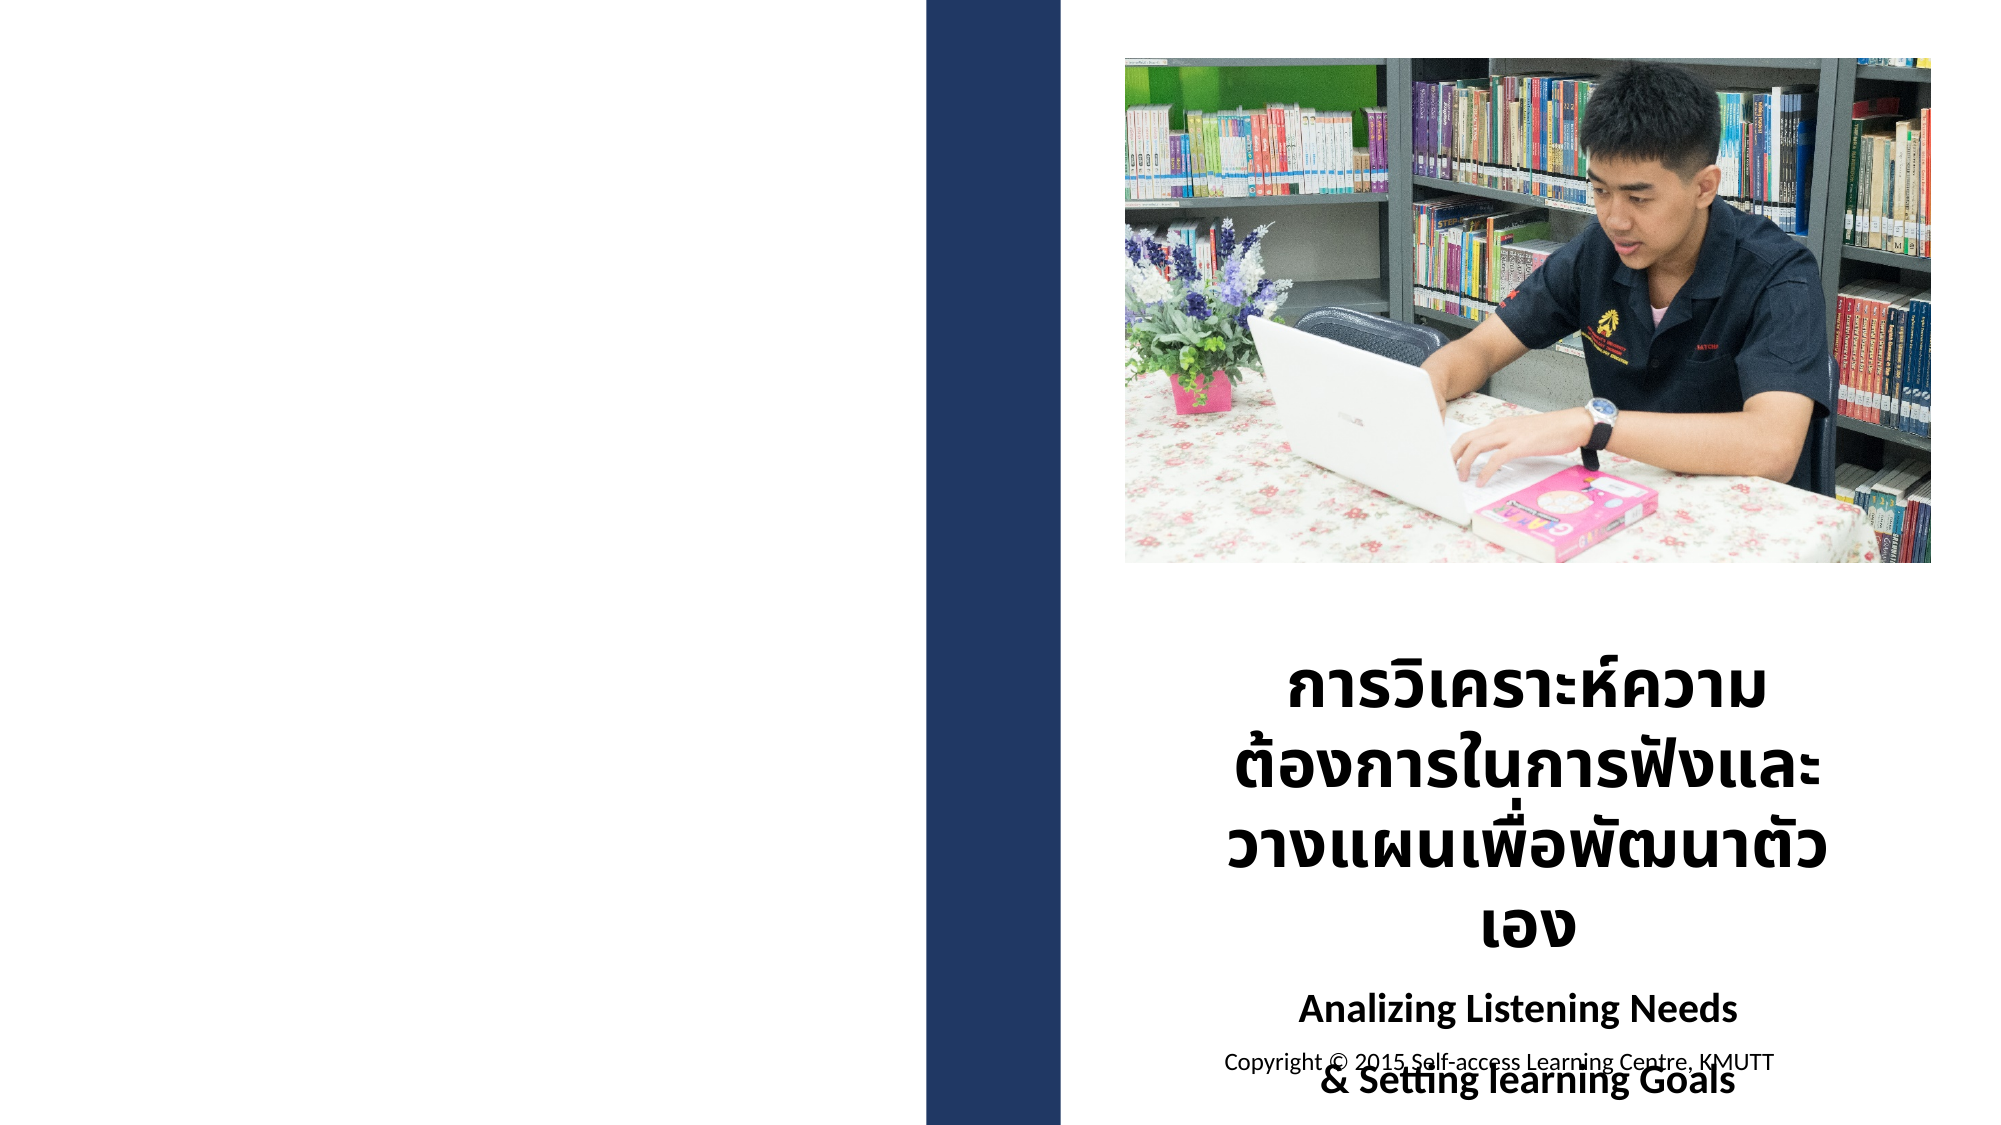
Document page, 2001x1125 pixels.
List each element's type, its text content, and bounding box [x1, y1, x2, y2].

text_box Copyright © 2015 Self-access Learning Centre, KMUTT [1207, 1036, 1849, 1084]
text_box การวิเคราะห์ความต้องการในการฟังและวางแผนเพื่อพัฒนาตัวเอง Analizing Listening Needs & Setting learning Goals [1203, 632, 1853, 1111]
picture [1125, 58, 1931, 563]
text_box [925, 0, 1062, 1125]
